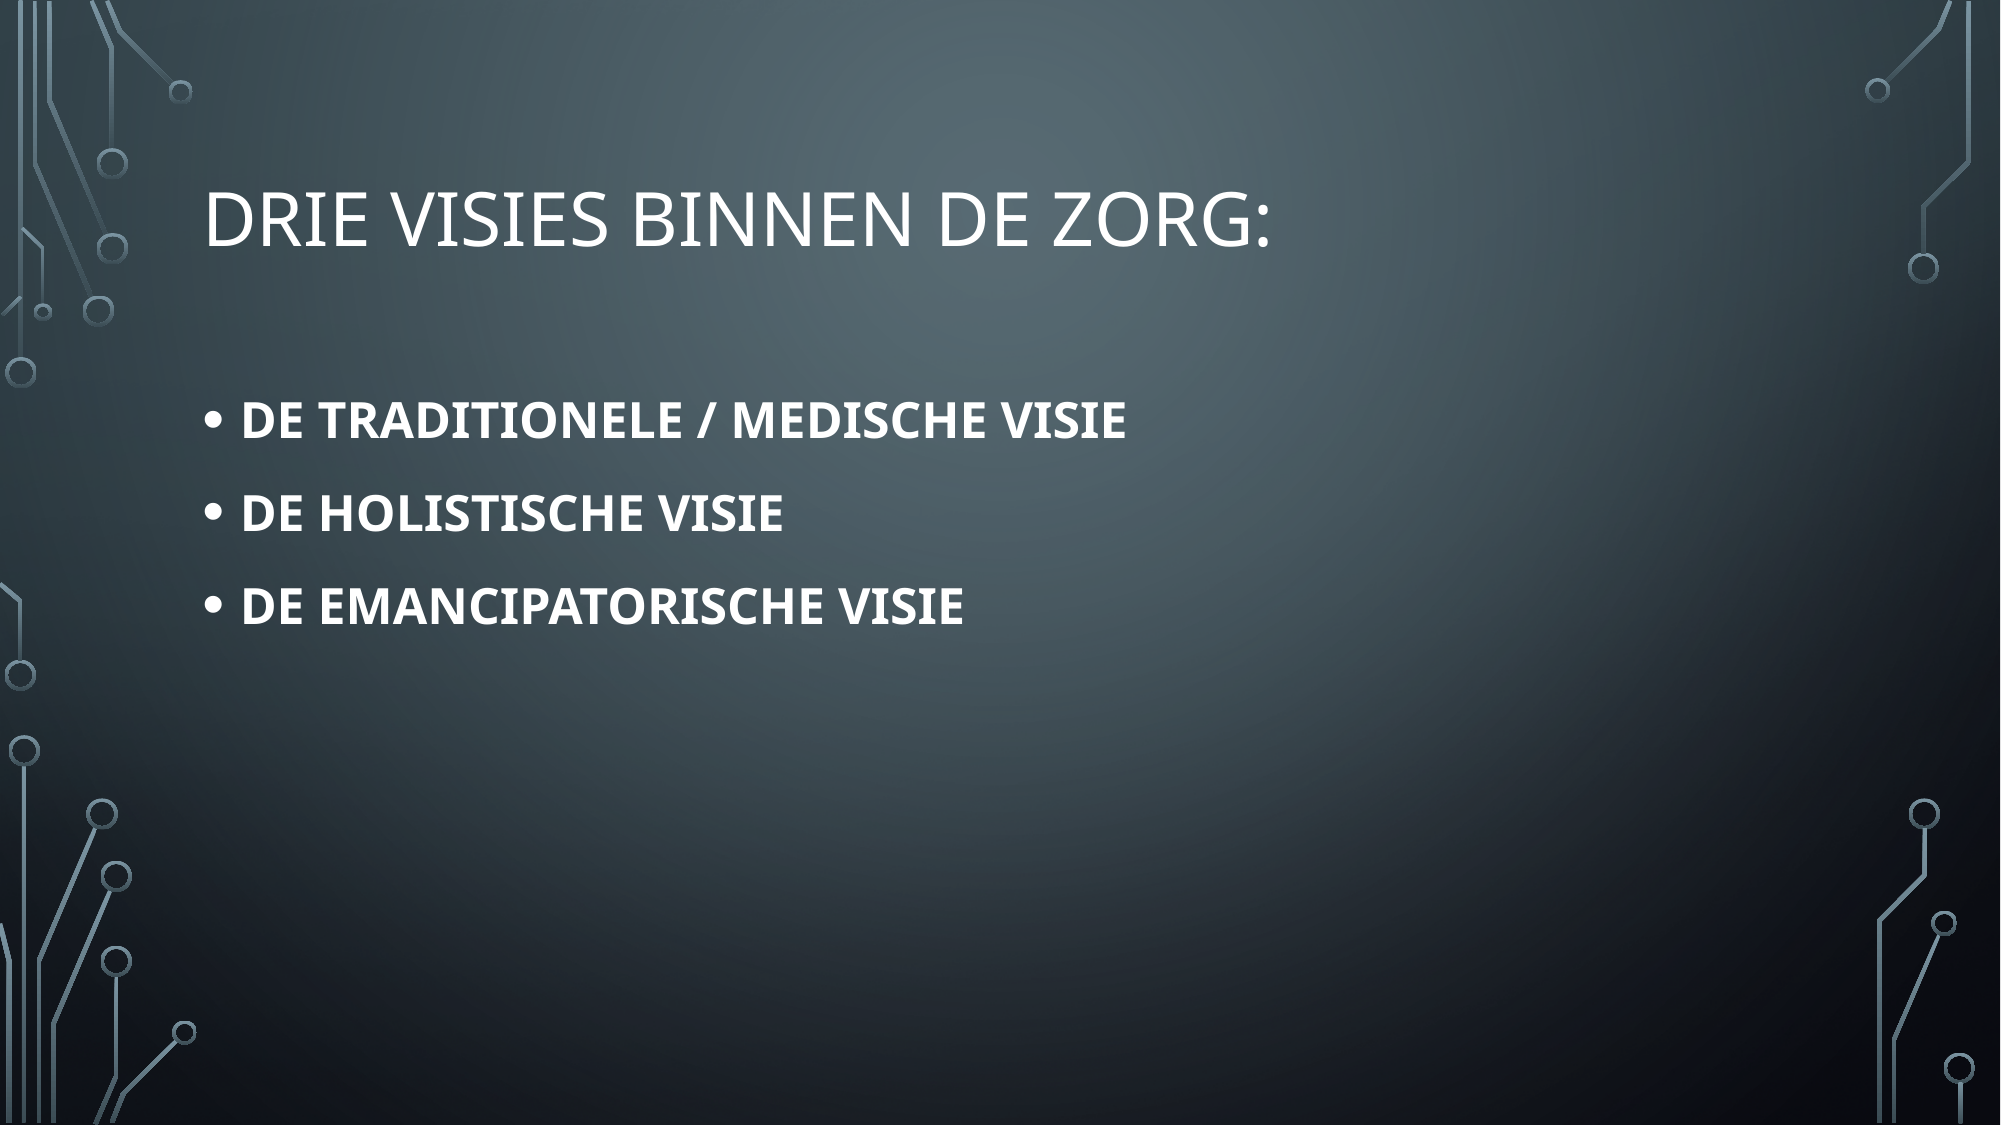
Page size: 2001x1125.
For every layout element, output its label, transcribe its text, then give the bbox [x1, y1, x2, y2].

list DE TRADITIONELE / MEDISCHE VISIE DE HOLISTISCHE VISIE DE EMANCIPATORISCHE VISIE [187, 369, 1813, 950]
title Drie visies binnen de zorg: [187, 101, 1813, 344]
